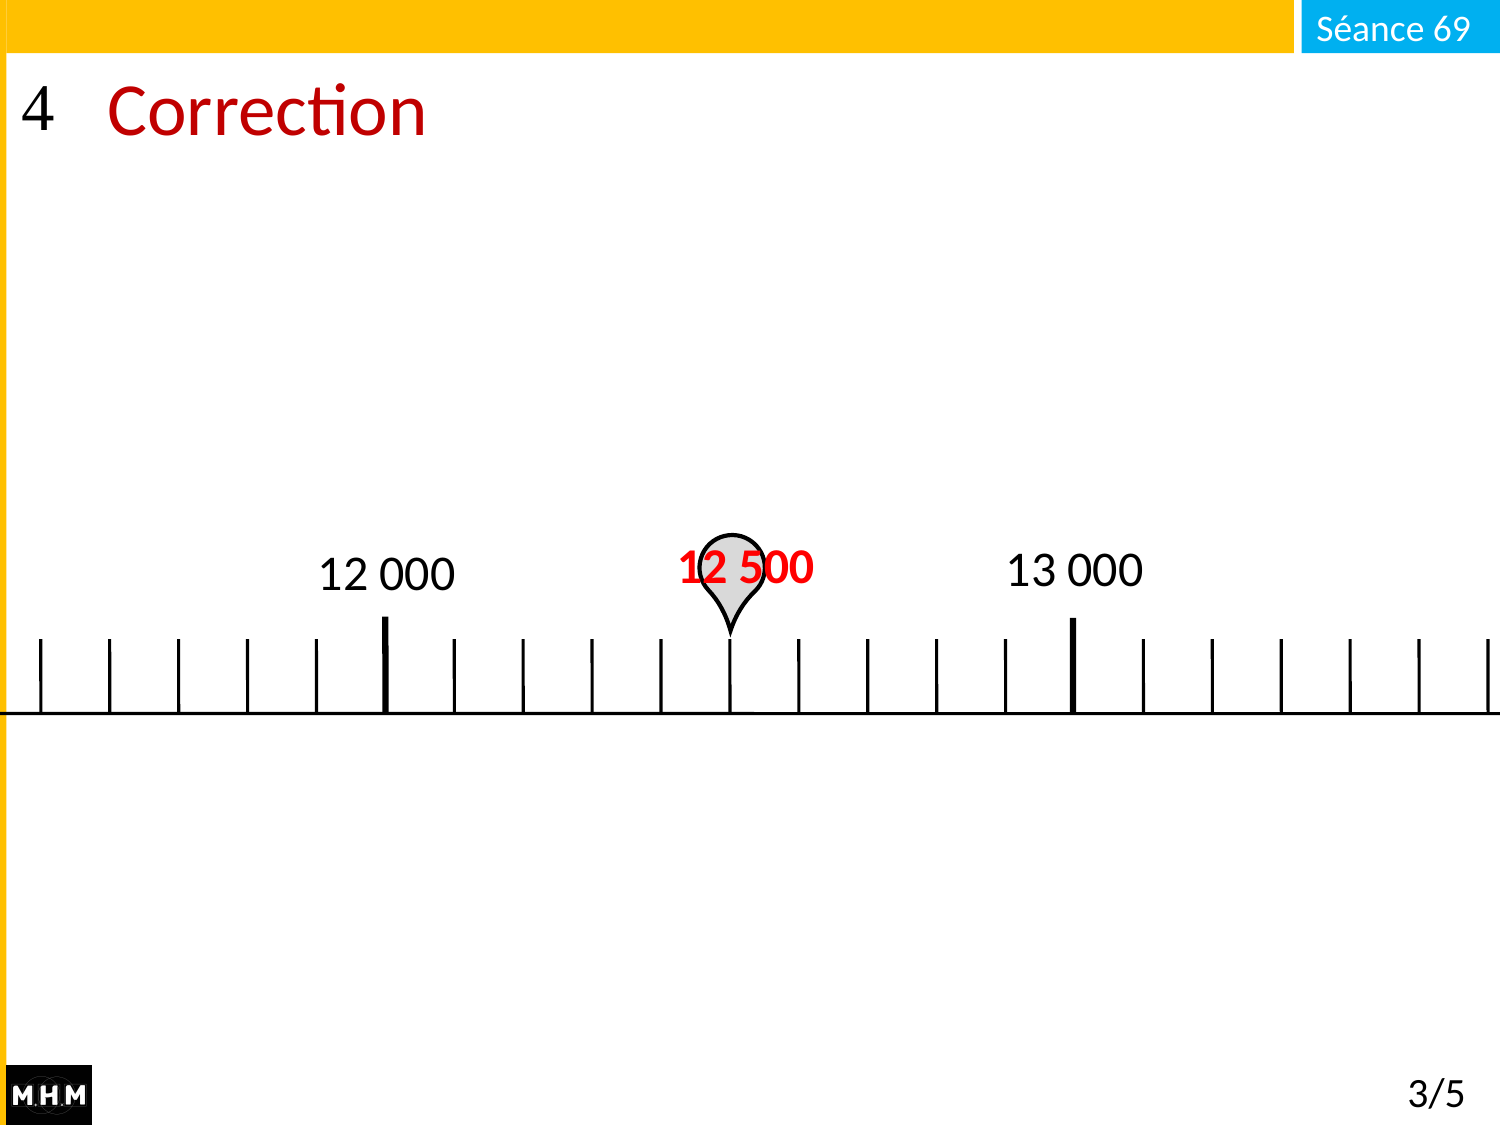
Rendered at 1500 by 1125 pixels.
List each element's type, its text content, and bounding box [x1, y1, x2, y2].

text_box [0, 616, 1500, 715]
picture [6, 1065, 92, 1125]
text_box 12 000 [303, 533, 515, 609]
title Correction [92, 29, 1387, 192]
text_box [714, 601, 749, 614]
text_box 13 000 [991, 529, 1185, 604]
text_box 12 500 [662, 526, 856, 601]
list 3/5 [1373, 1064, 1500, 1125]
